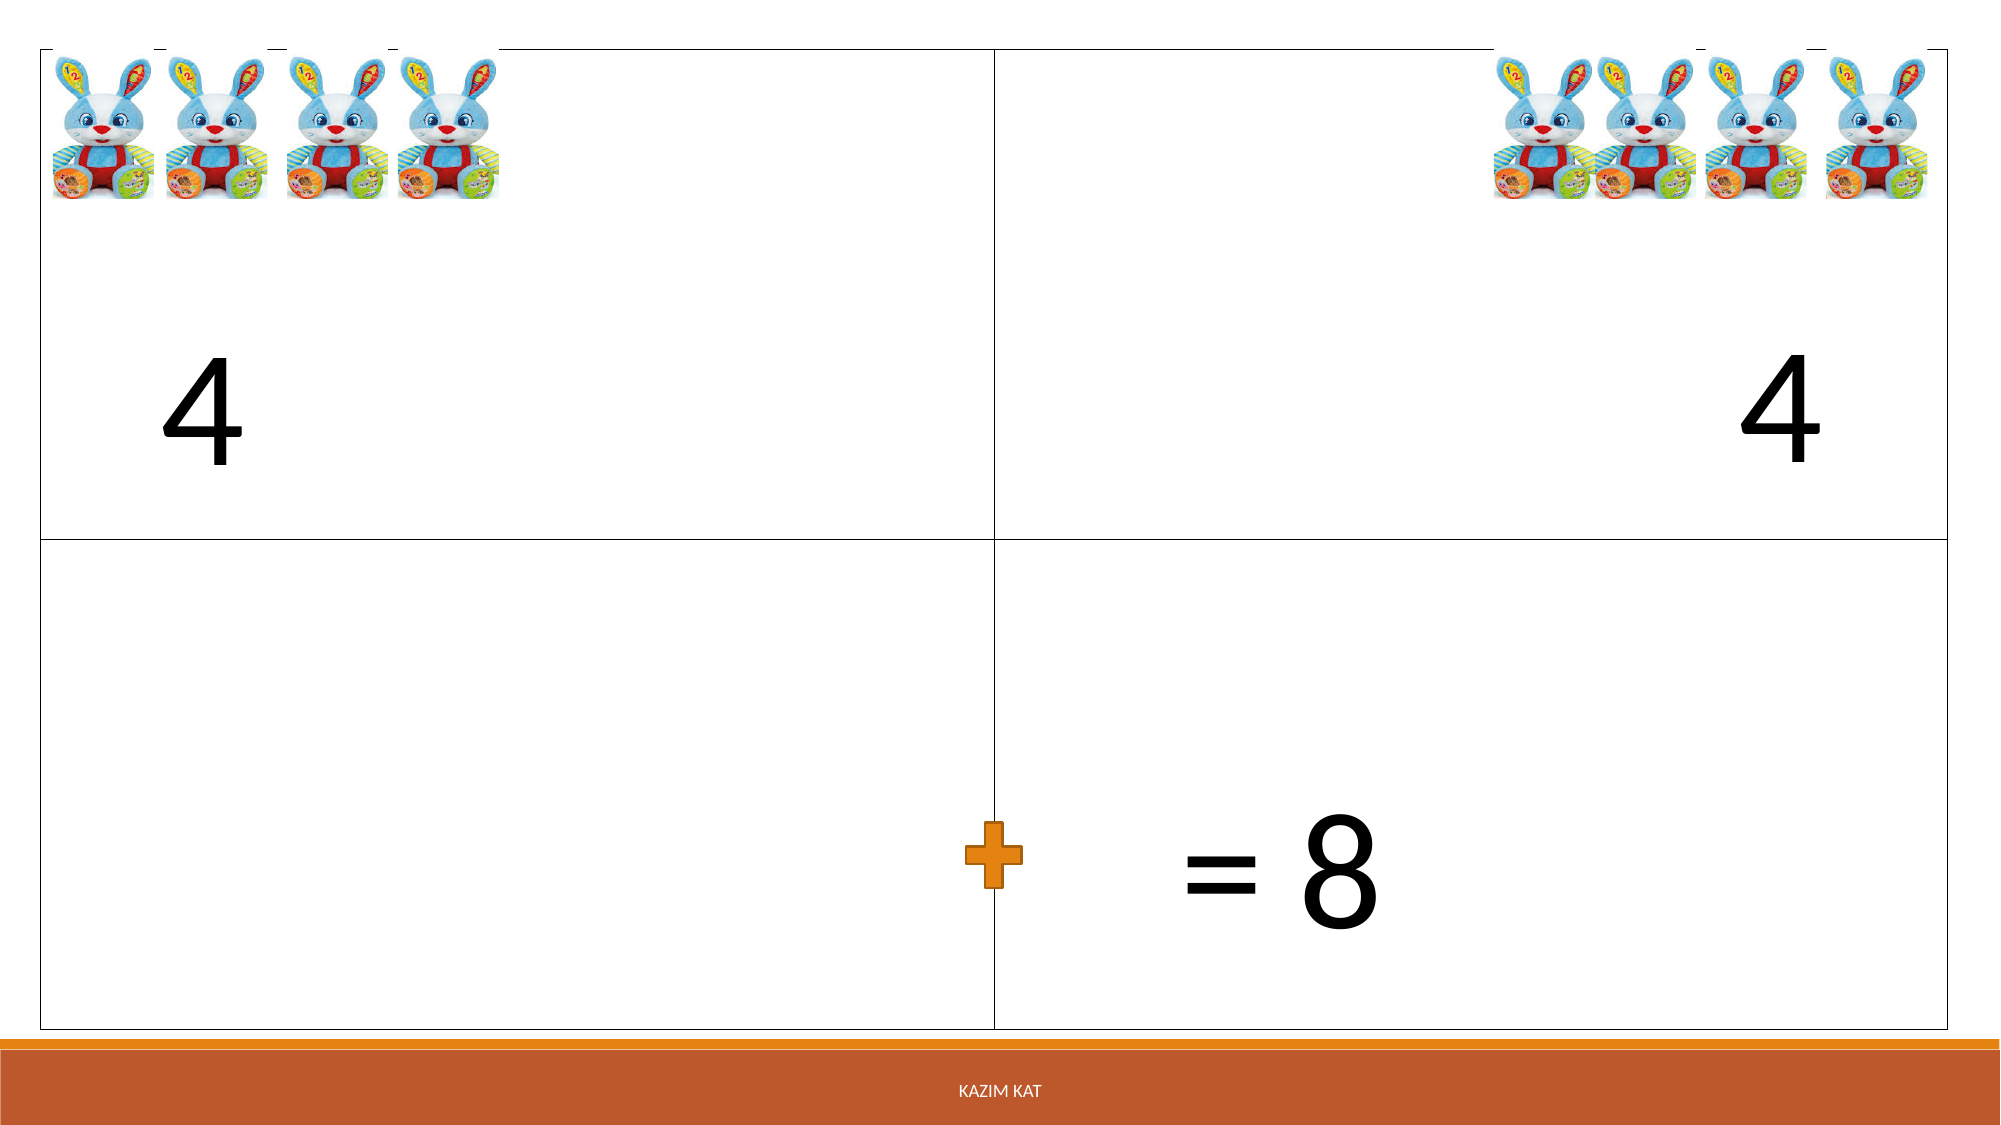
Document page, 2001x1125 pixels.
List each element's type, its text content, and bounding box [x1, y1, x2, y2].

picture [165, 48, 268, 199]
picture [397, 48, 500, 199]
footer Kazım KAT [604, 1059, 1396, 1120]
text_box 4 [1723, 288, 1846, 503]
picture [286, 48, 389, 199]
picture [1493, 48, 1697, 199]
text_box 4 [146, 291, 268, 507]
picture [52, 48, 155, 199]
table_cell [41, 540, 994, 1029]
text_box 8 [1283, 754, 1402, 970]
picture [1825, 48, 1928, 199]
picture [1705, 48, 1808, 199]
table_header [41, 50, 994, 539]
text_box [965, 821, 1023, 889]
table_cell [995, 540, 1947, 1029]
text_box = [1165, 754, 1283, 970]
table_header [995, 50, 1947, 539]
